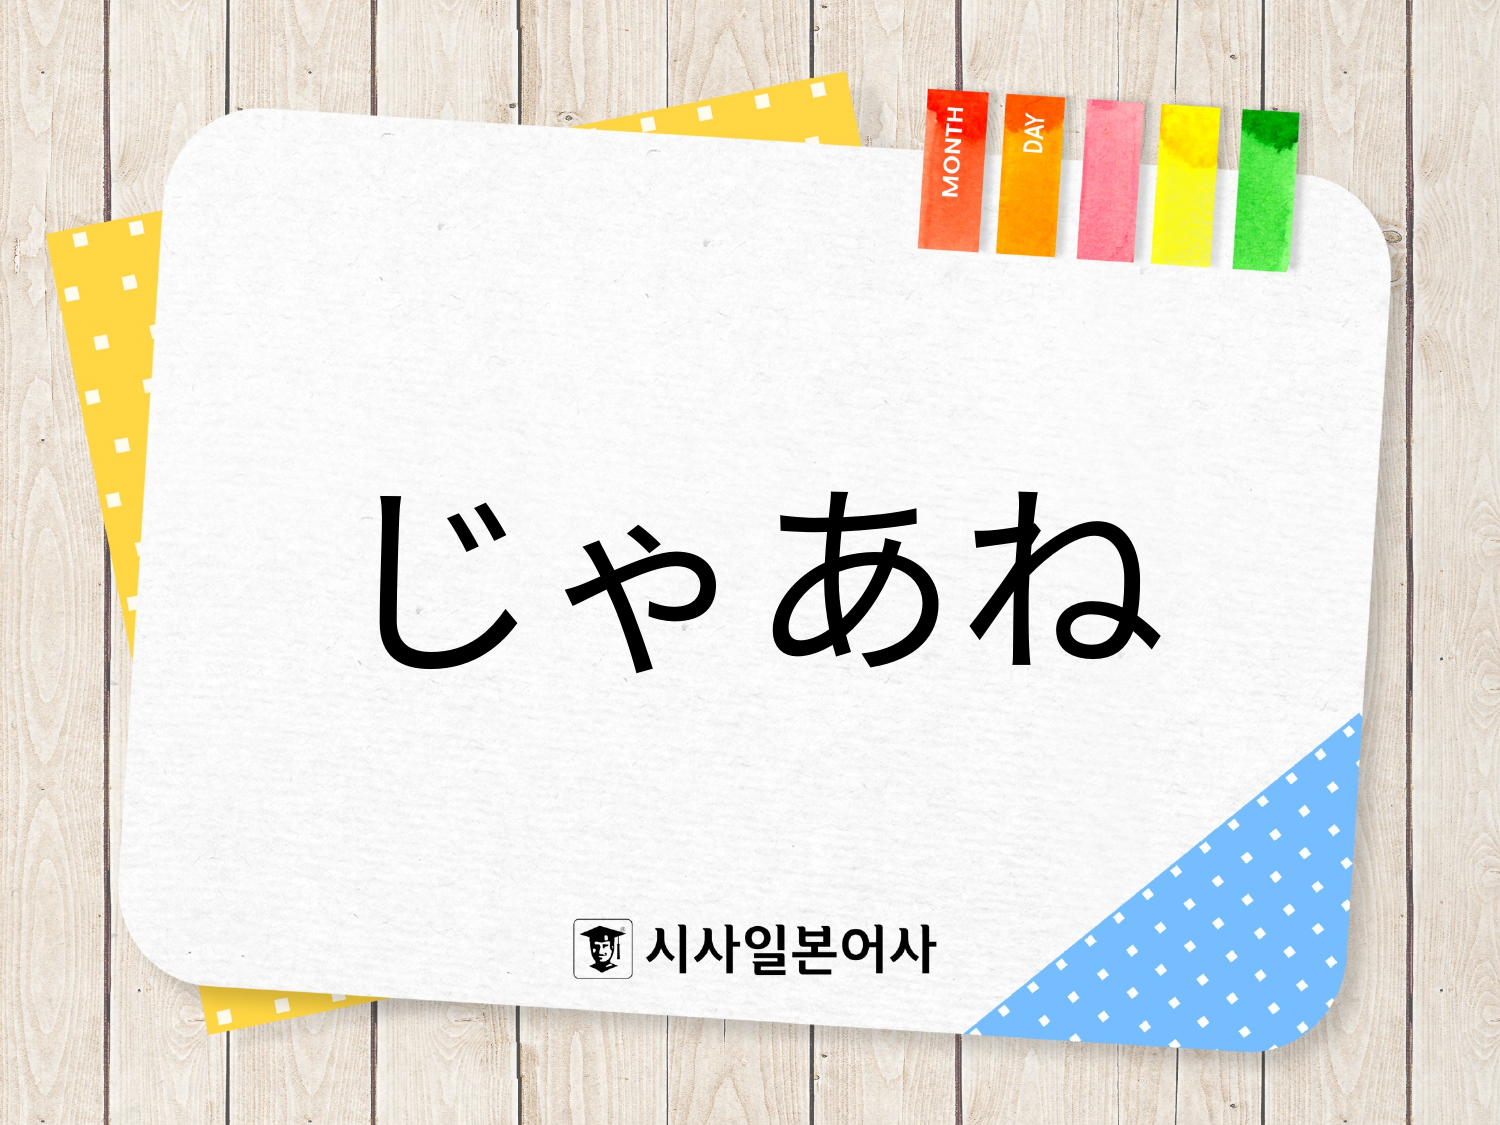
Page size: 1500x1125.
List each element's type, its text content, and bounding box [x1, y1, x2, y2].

title じゃあね [75, 338, 1425, 811]
picture [0, 0, 1500, 1125]
